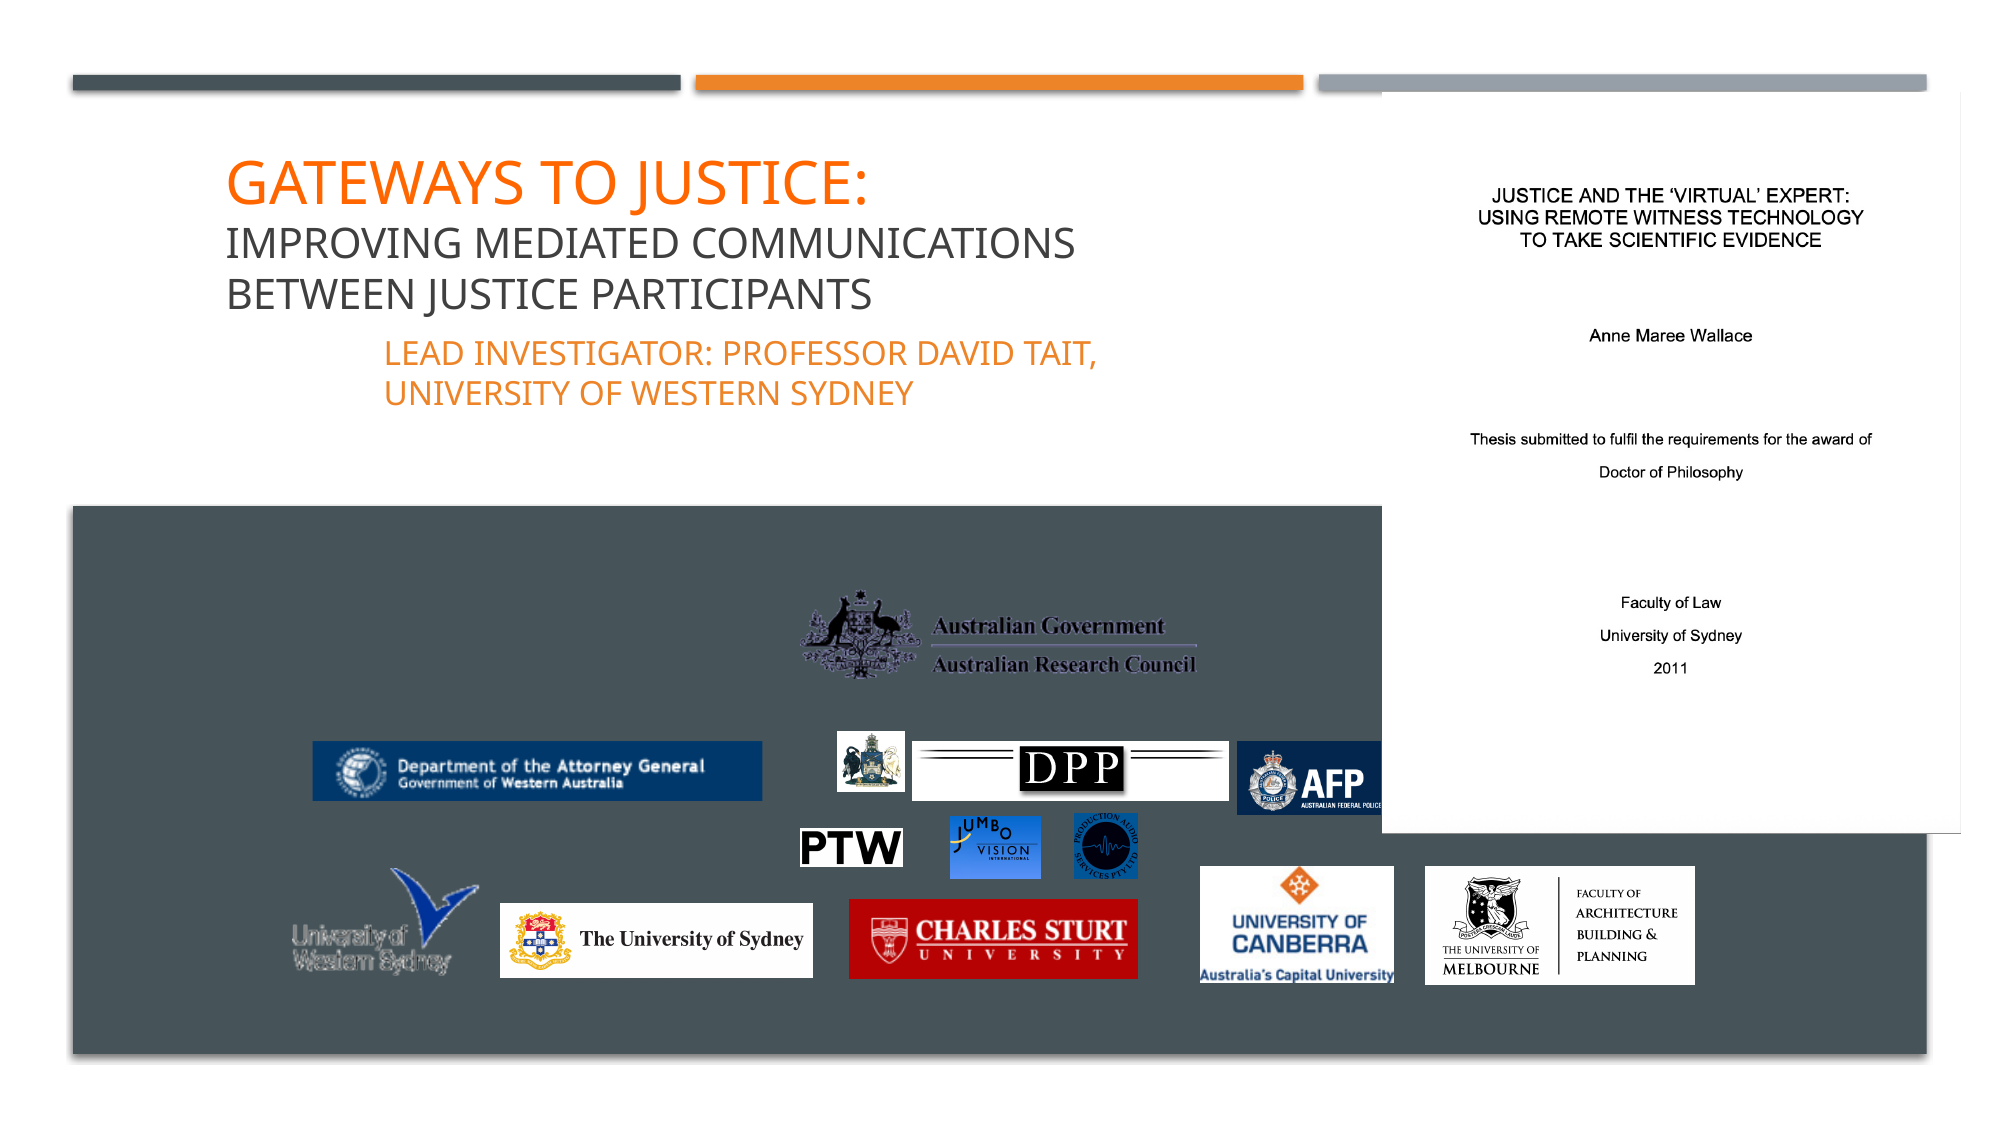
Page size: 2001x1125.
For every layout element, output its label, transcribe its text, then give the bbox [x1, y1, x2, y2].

picture [311, 740, 763, 801]
picture [799, 828, 903, 868]
picture [1074, 813, 1139, 880]
title Gateways to Justice: improving mediated communications between justice participants [210, 137, 1347, 325]
picture [1199, 865, 1394, 984]
picture [1236, 91, 1962, 834]
picture [499, 903, 813, 978]
picture [799, 589, 1198, 680]
picture [292, 867, 481, 980]
picture [911, 740, 1230, 801]
picture [836, 731, 906, 792]
subtitle Lead Investigator: Professor David Tait, University of Western Sydney [368, 324, 1376, 434]
picture [1424, 865, 1696, 985]
picture [849, 899, 1138, 980]
picture [949, 815, 1042, 880]
